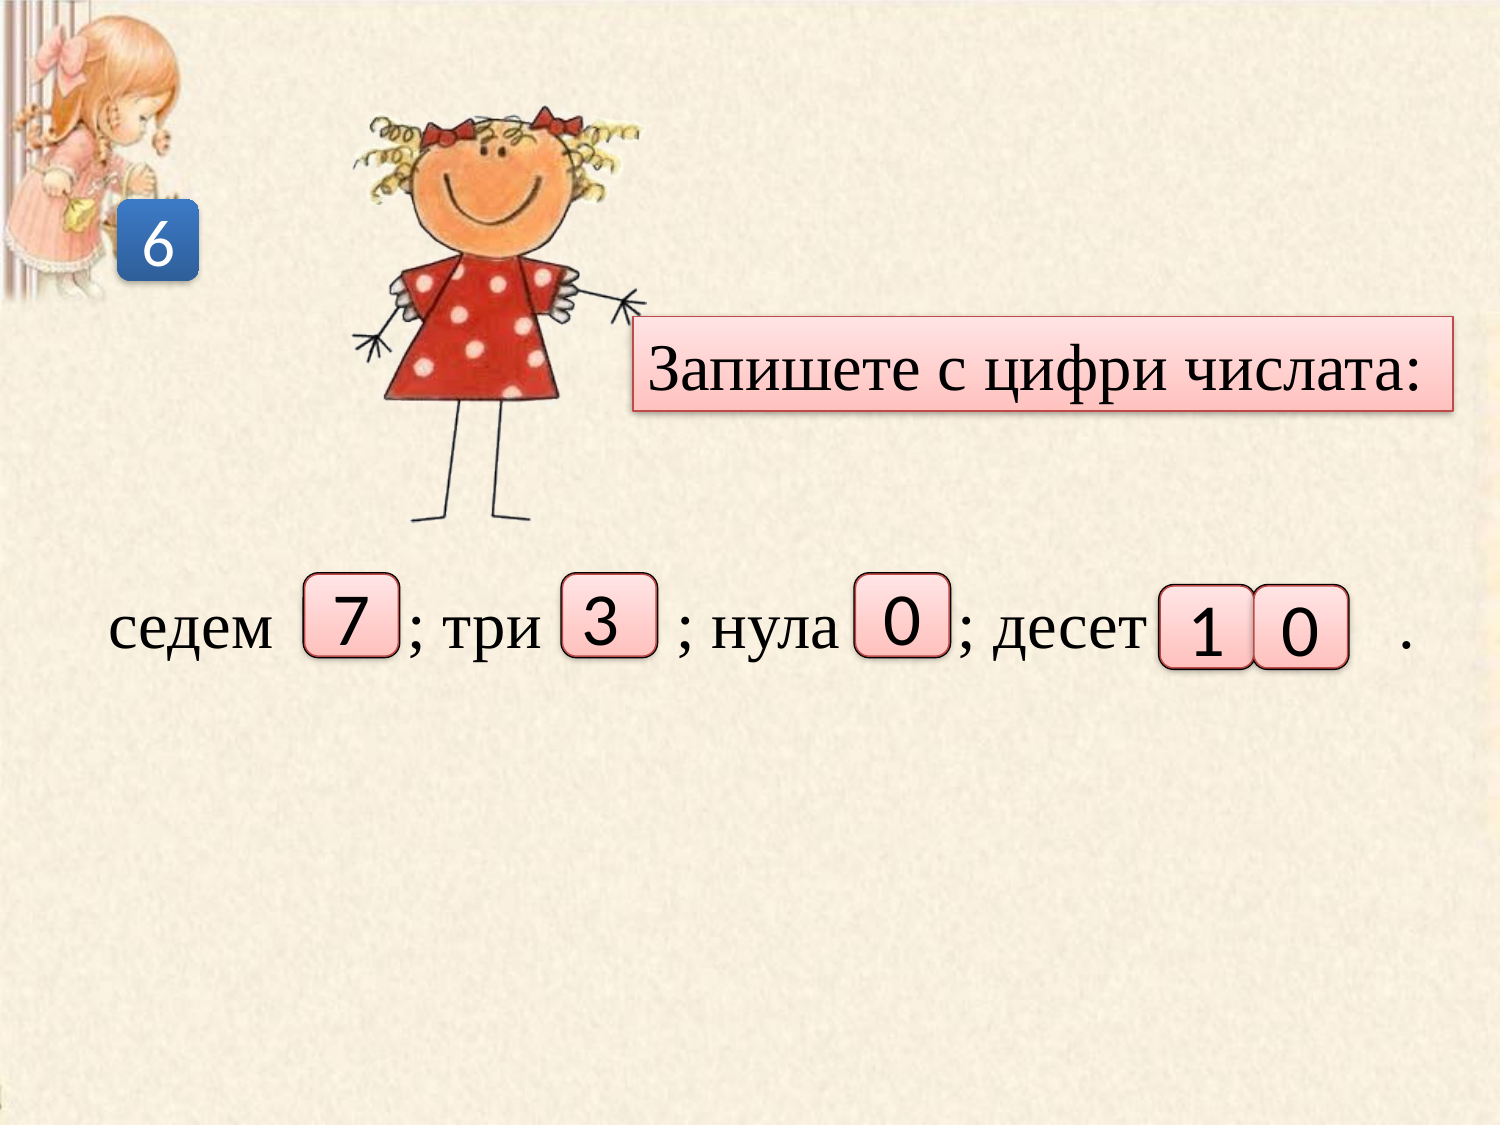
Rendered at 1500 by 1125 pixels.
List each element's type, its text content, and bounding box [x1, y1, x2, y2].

text_box 1 [1159, 585, 1252, 669]
text_box 0 [854, 573, 950, 657]
text_box 6 [117, 199, 200, 282]
text_box Запишете с цифри числата: [651, 316, 1454, 412]
text_box 0 [1253, 585, 1349, 669]
text_box 7 [303, 573, 400, 657]
text_box 3 [561, 573, 657, 657]
text_box седем ; три ; нула ; десет . [93, 574, 1500, 669]
picture [0, 0, 1500, 1125]
